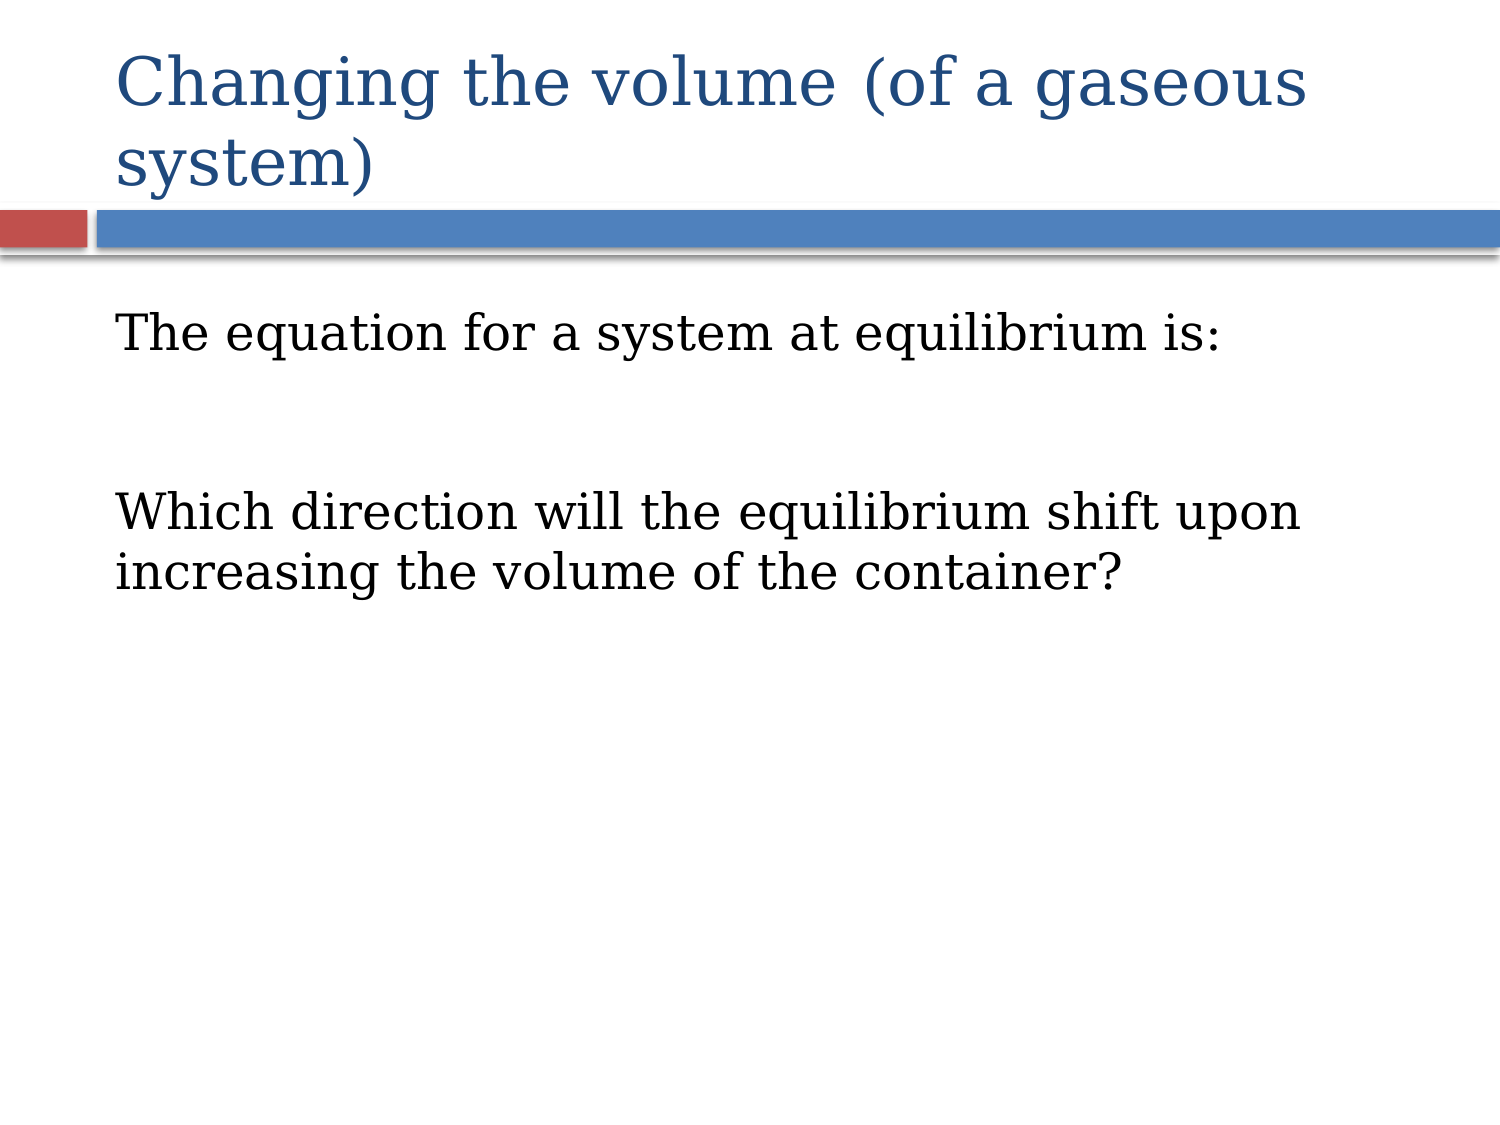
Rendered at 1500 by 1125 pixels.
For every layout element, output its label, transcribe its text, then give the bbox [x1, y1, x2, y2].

title Changing the volume (of a gaseous system) [100, 37, 1438, 200]
